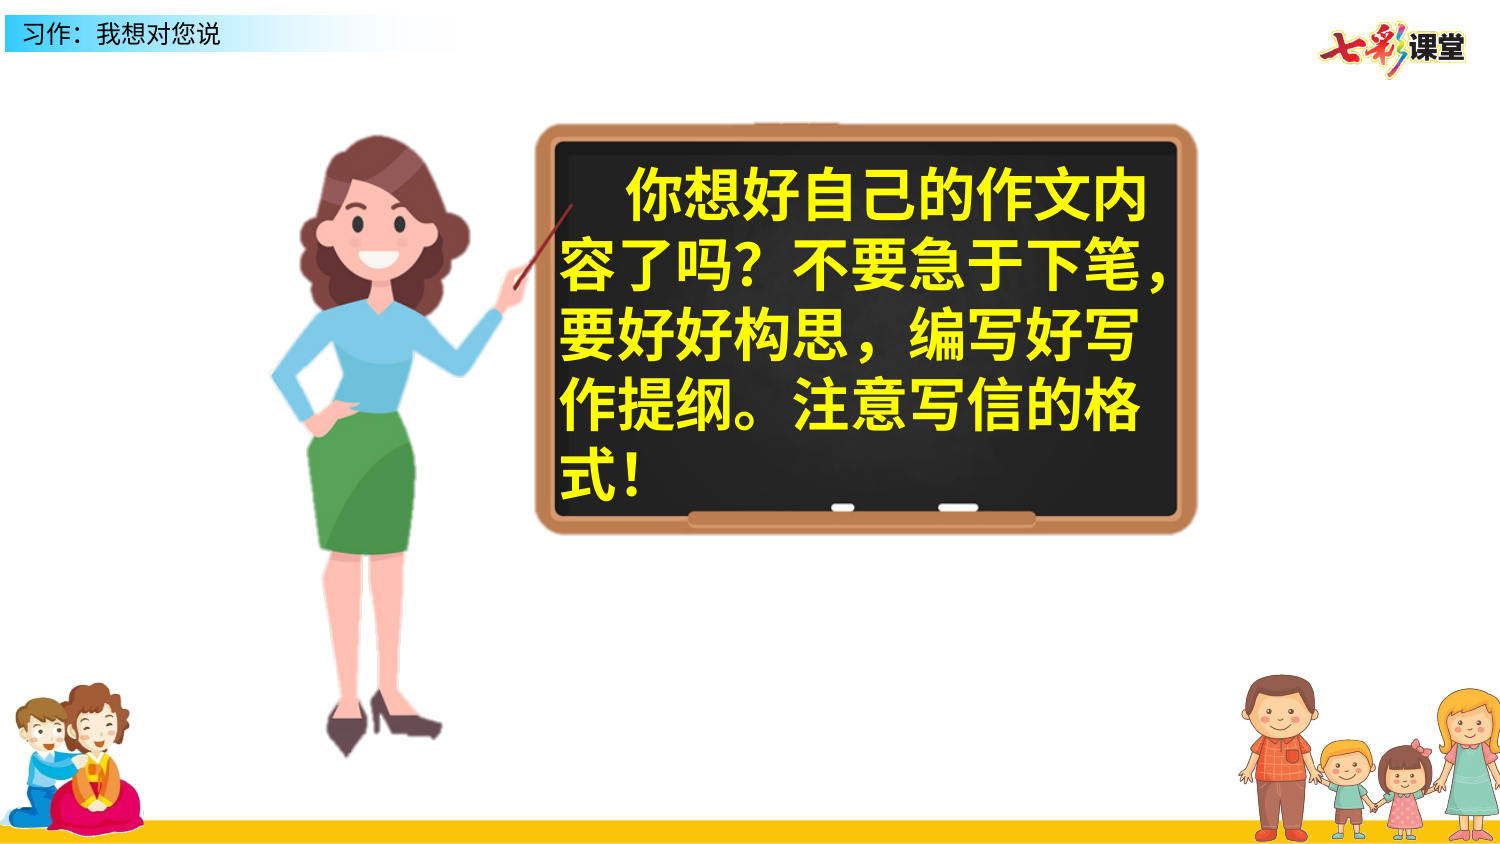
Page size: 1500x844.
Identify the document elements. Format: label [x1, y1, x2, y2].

picture [0, 672, 144, 844]
picture [160, 20, 1500, 844]
